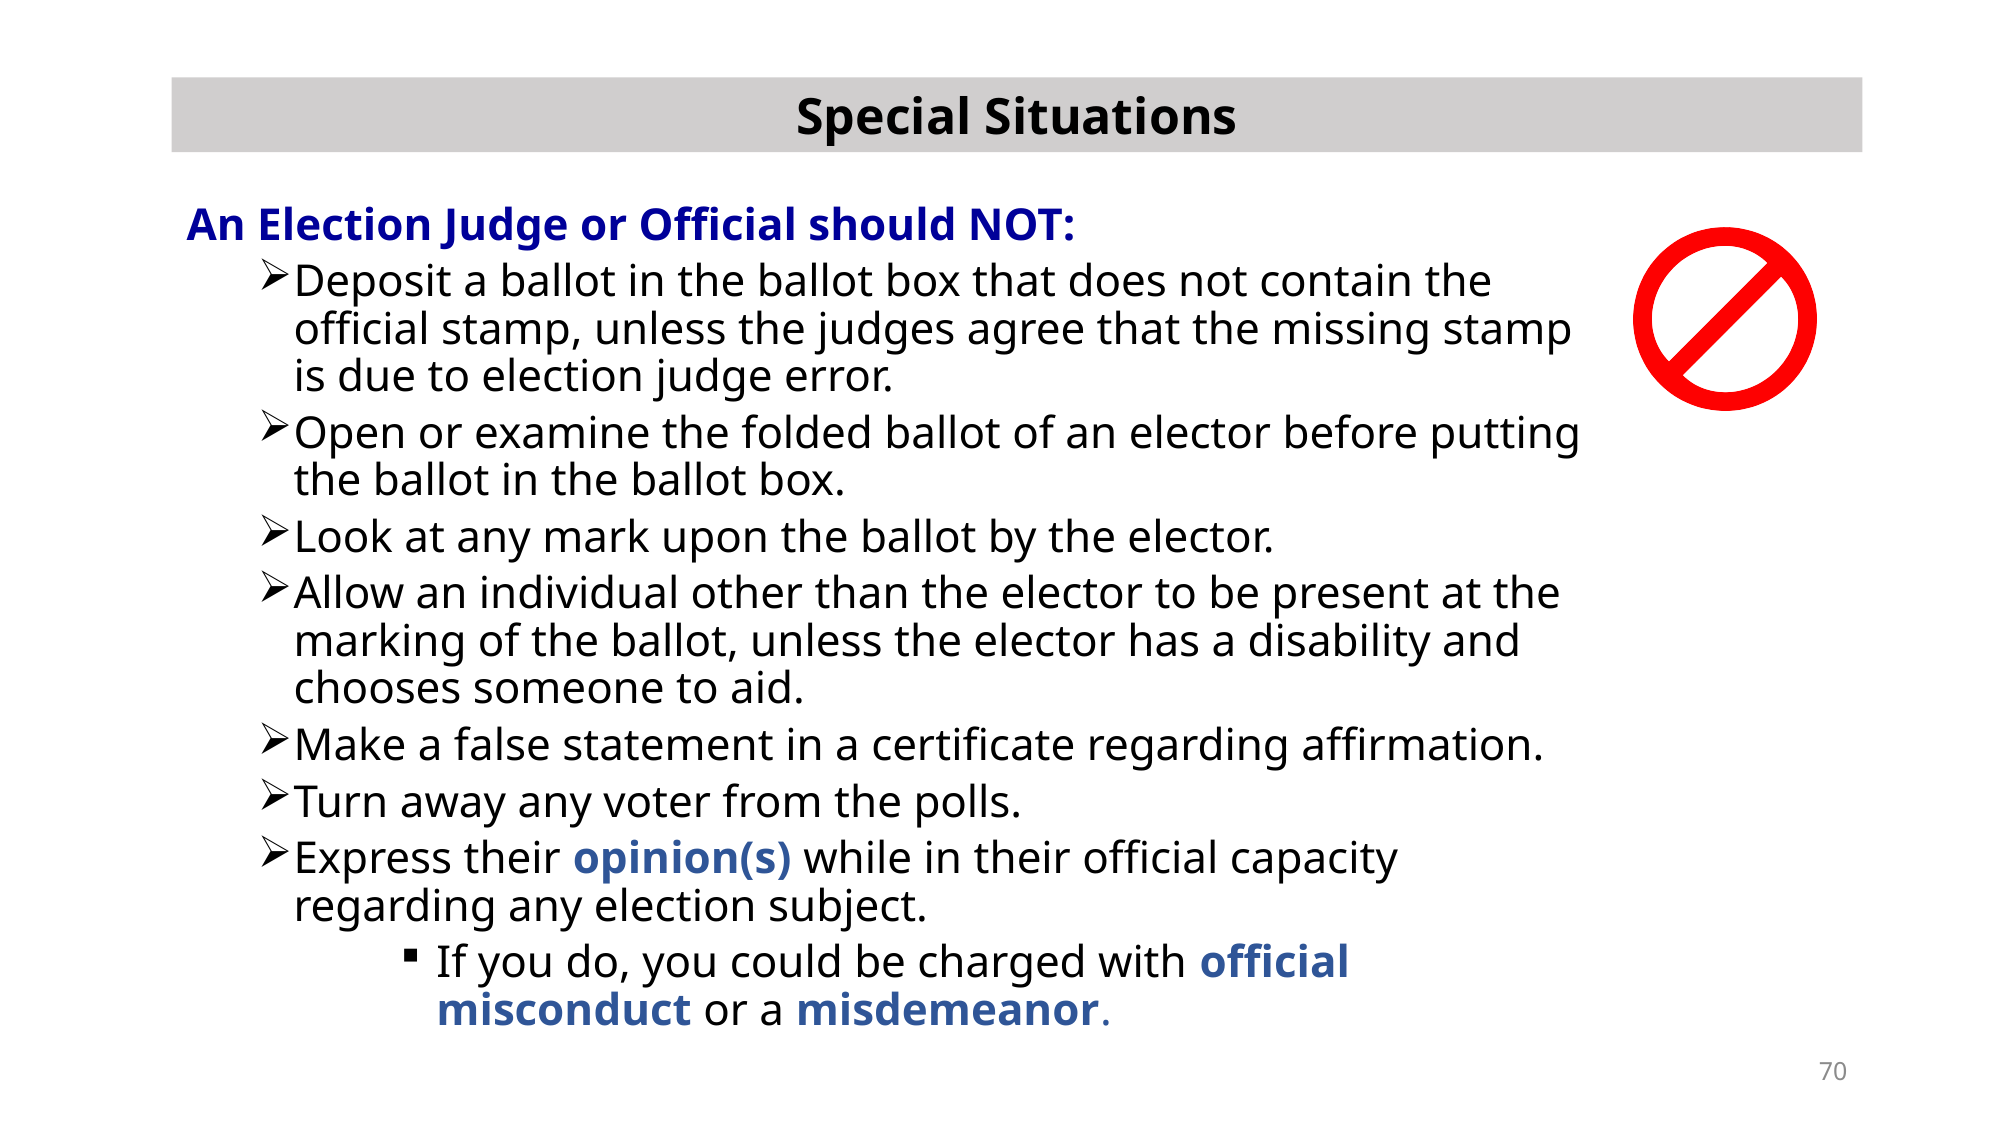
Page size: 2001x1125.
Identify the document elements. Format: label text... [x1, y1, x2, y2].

list An Election Judge or Official should NOT: Deposit a ballot in the ballot box that does not contain the official stamp, unless the judges agree that the missing stamp is due to election judge error. Open or examine the folded ballot of an elector before putting the ballot in the ballot box. Look at any mark upon the ballot by the elector. Allow an individual other than the elector to be present at the marking of the ballot, unless the elector has a disability and chooses someone to aid. Make a false statement in a certificate regarding affirmation. Turn away any voter from the polls. Express their opinion(s) while in their official capacity regarding any election subject. If you do, you could be charged with official misconduct or a misdemeanor. [171, 194, 1605, 1054]
text_box Special Situations [171, 77, 1863, 153]
slide_number 70 [1412, 1042, 1863, 1103]
picture [1621, 214, 1829, 423]
